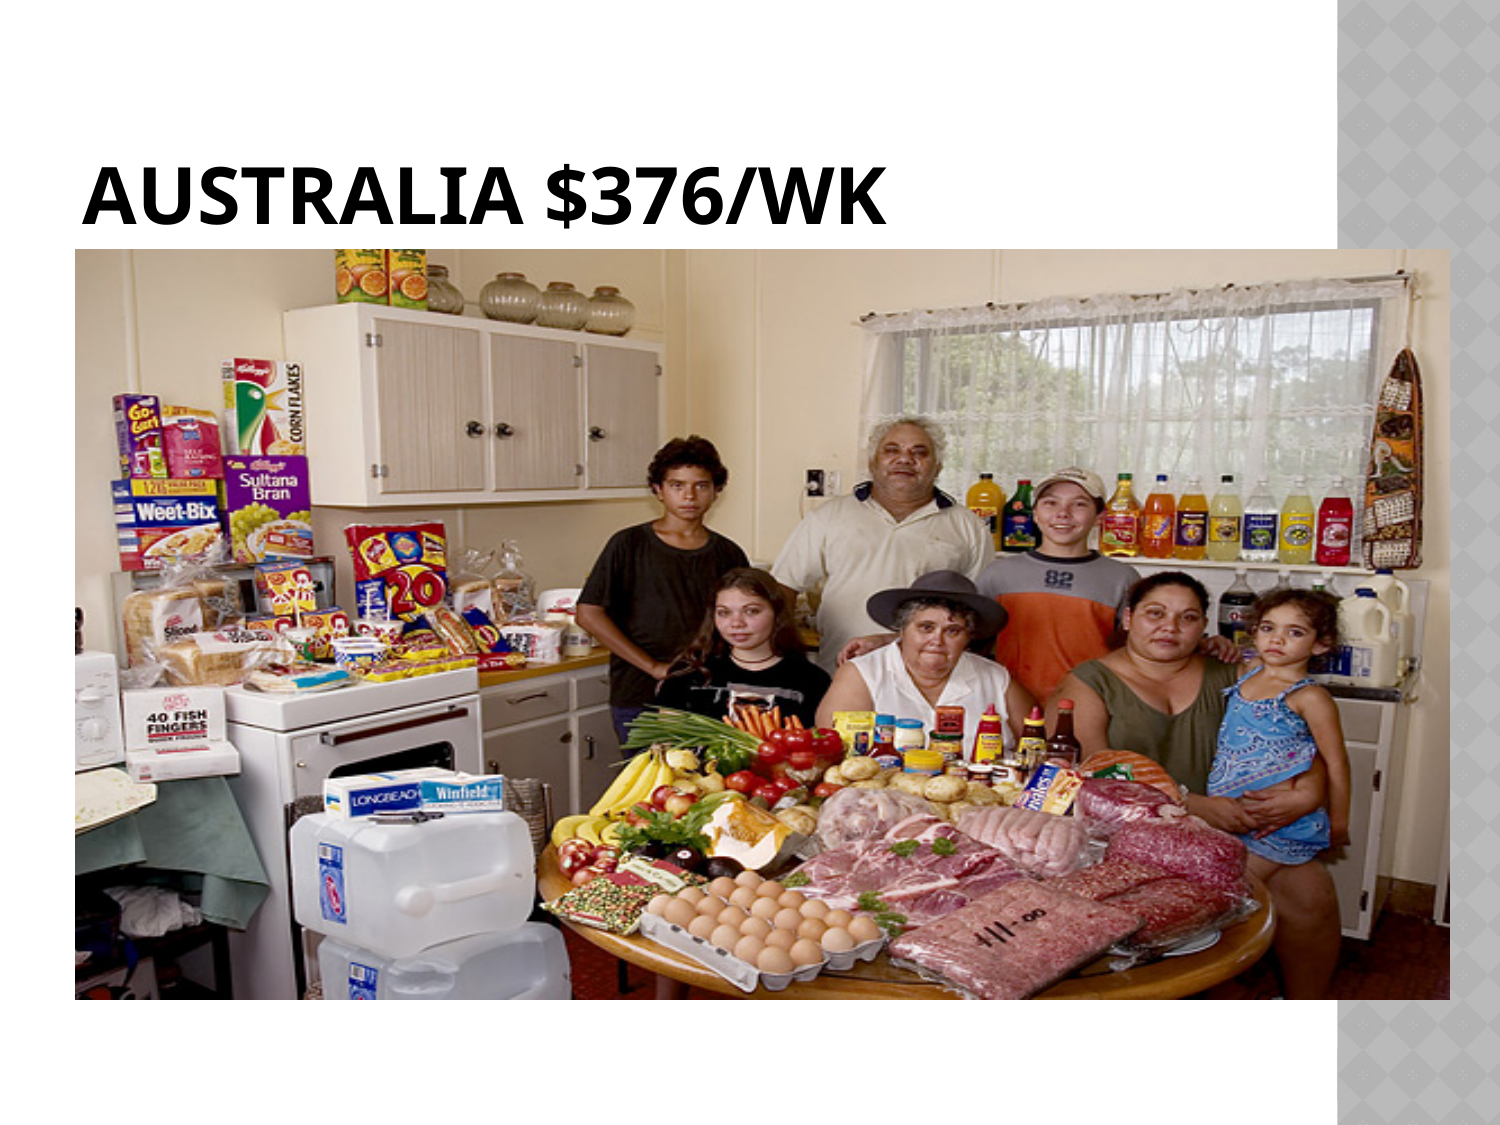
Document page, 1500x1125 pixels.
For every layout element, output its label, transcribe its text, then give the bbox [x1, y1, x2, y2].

title Australia $376/wk [75, 52, 1263, 240]
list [74, 249, 1451, 1001]
